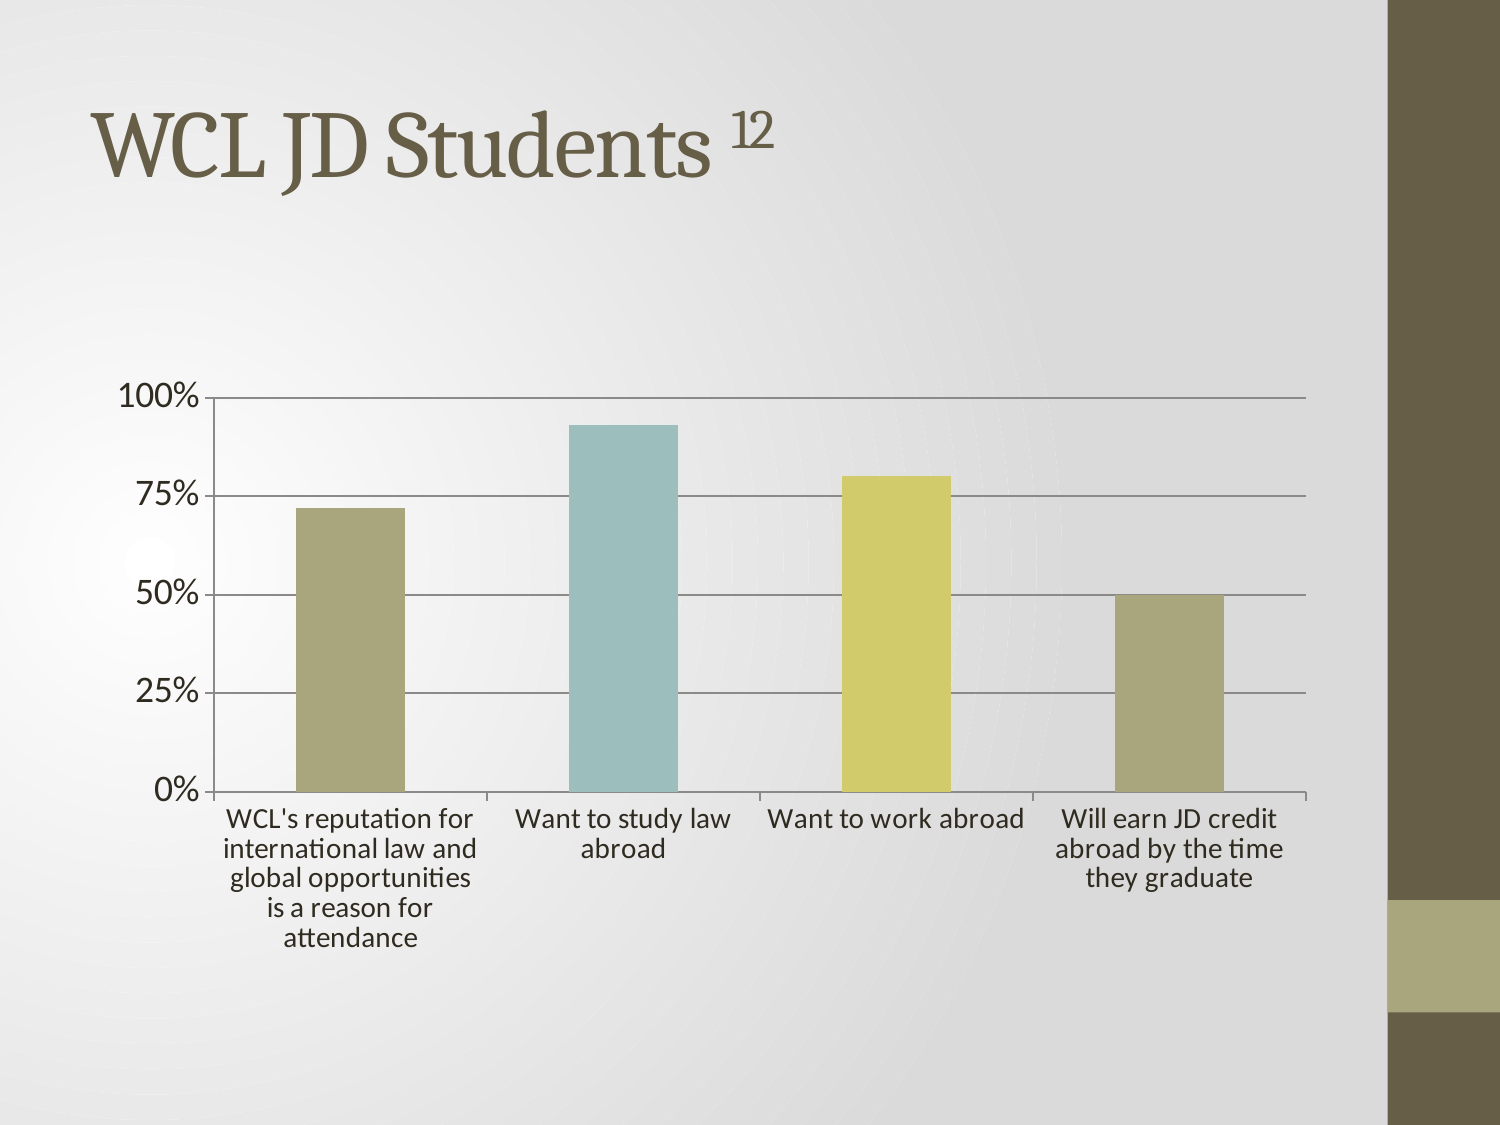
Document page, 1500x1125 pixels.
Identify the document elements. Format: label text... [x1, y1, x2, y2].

title WCL JD Students 12 [75, 45, 1325, 233]
chart [74, 261, 1326, 1051]
